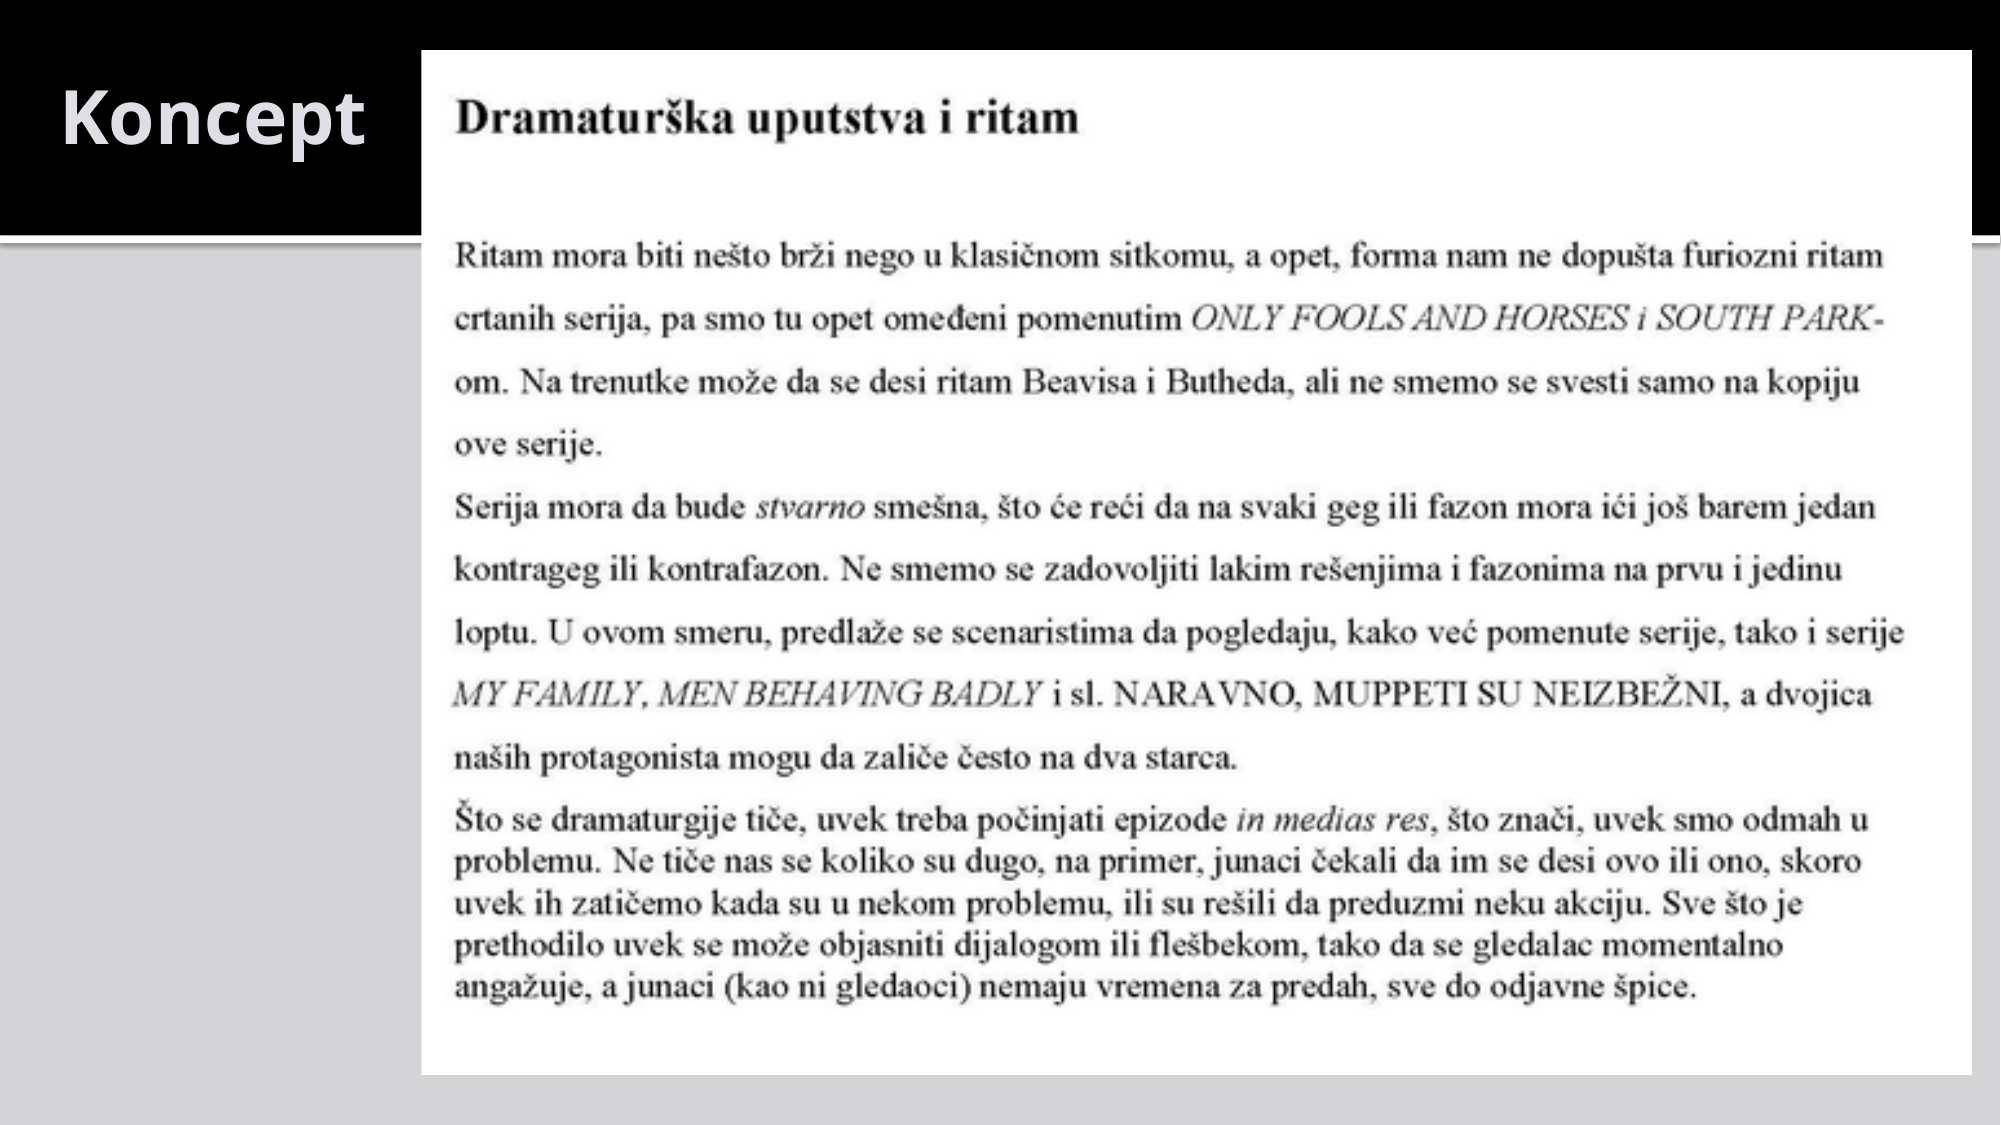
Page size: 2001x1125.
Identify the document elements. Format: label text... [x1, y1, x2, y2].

list [262, 237, 1725, 1125]
text_box Koncept [24, 62, 416, 168]
picture [421, 49, 1972, 1076]
